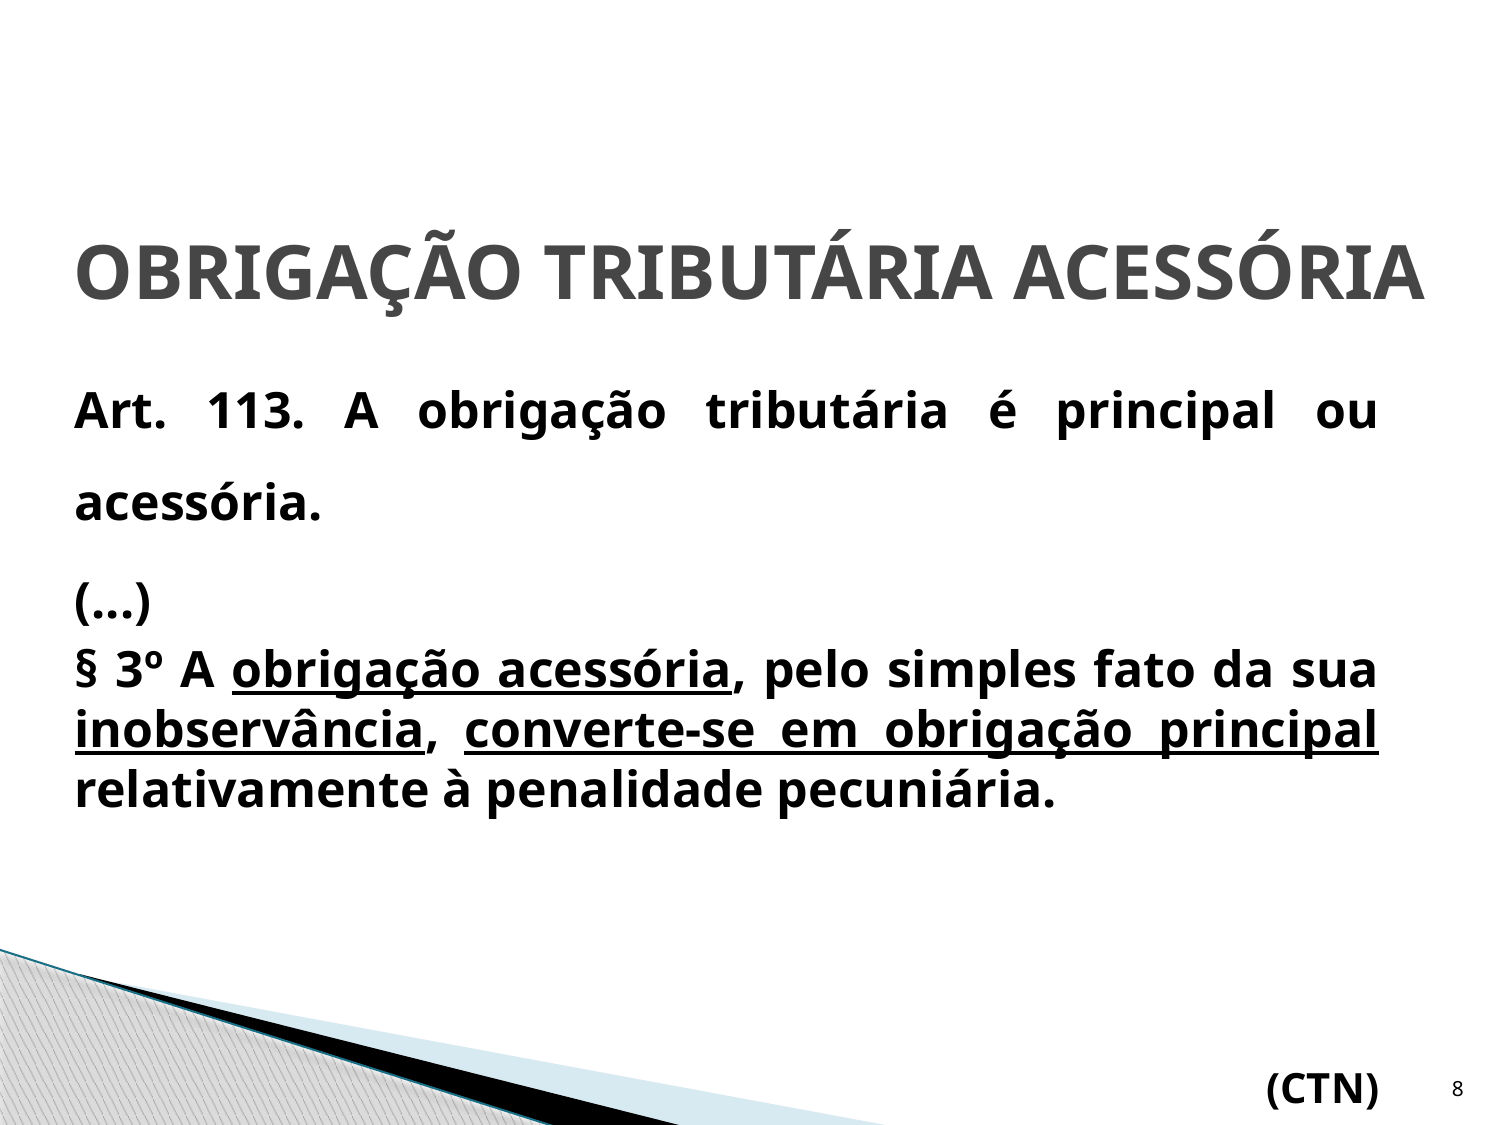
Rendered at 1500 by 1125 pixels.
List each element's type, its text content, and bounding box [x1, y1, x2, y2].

slide_number 8 [1418, 1051, 1479, 1112]
title OBRIGAÇÃO TRIBUTÁRIA ACESSÓRIA [0, 234, 1500, 305]
list Art. 113. A obrigação tributária é principal ou acessória. (...) § 3º A obrigação acessória, pelo simples fato da sua inobservância, converte-se em obrigação principal relativamente à penalidade pecuniária. (CTN) [0, 327, 1395, 1125]
